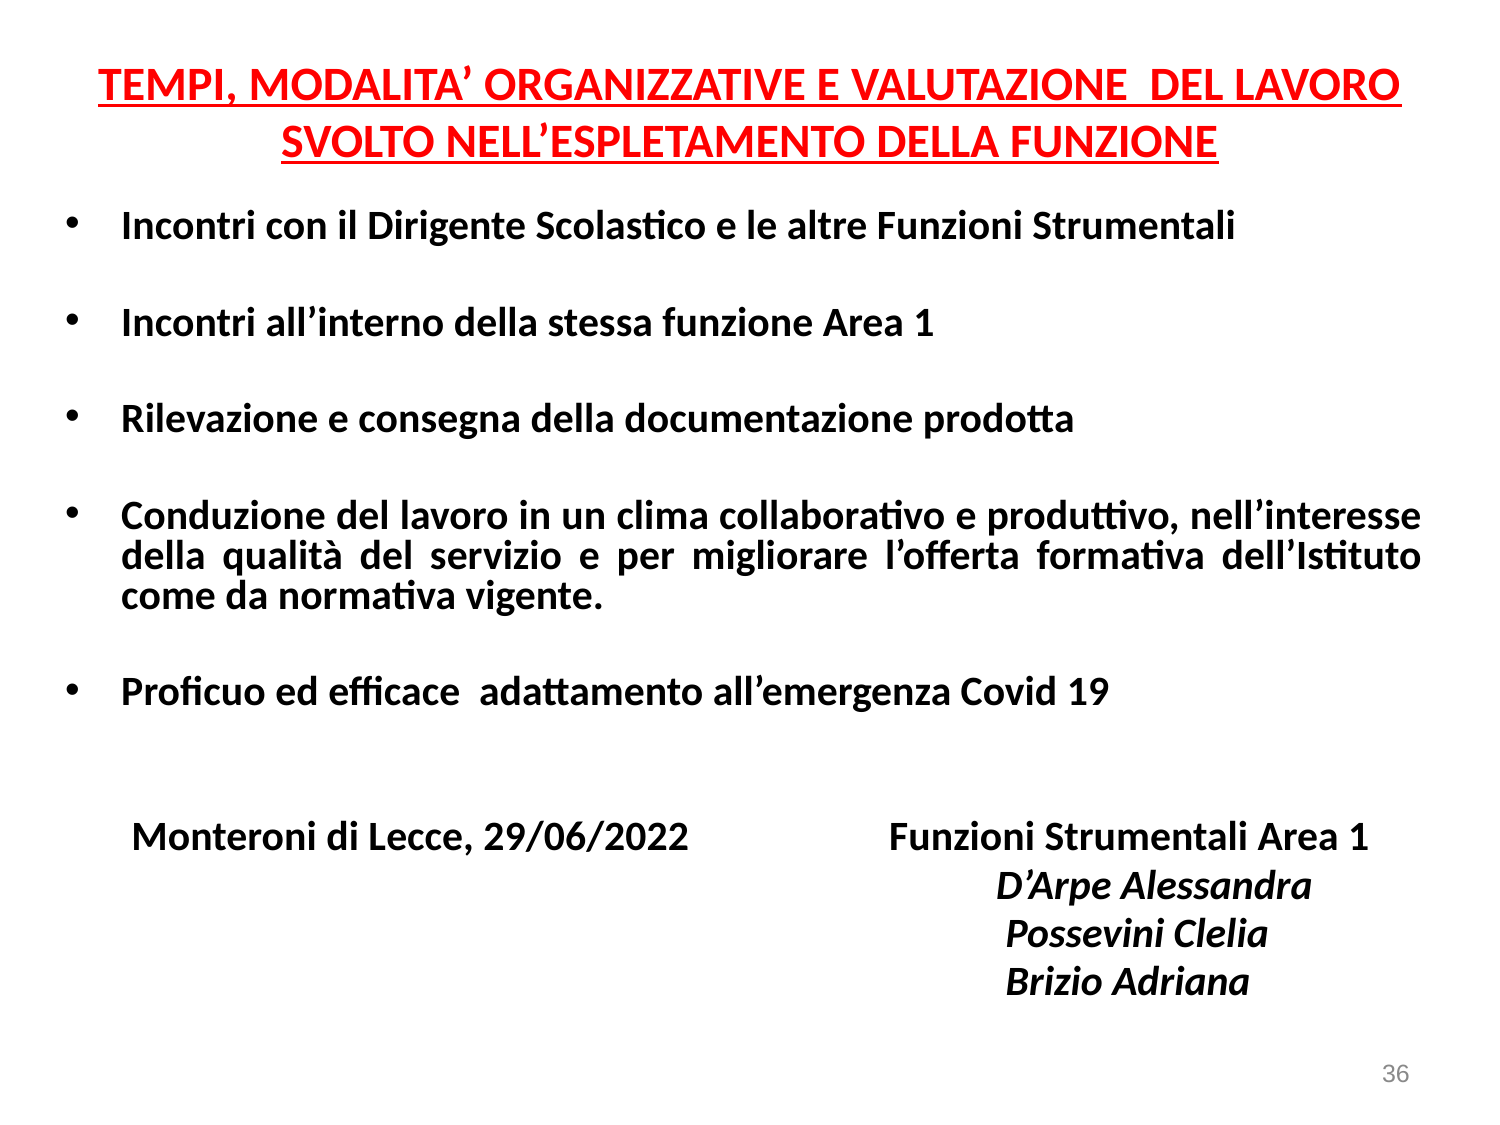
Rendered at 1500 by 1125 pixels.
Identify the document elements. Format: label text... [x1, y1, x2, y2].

text_box 36 [1074, 1042, 1425, 1103]
list Incontri con il Dirigente Scolastico e le altre Funzioni Strumentali Incontri all’interno della stessa funzione Area 1 Rilevazione e consegna della documentazione prodotta Conduzione del lavoro in un clima collaborativo e produttivo, nell’interesse della qualità del servizio e per migliorare l’offerta formativa dell’Istituto come da normativa vigente. Proficuo ed efficace adattamento all’emergenza Covid 19 Monteroni di Lecce, 29/06/2022 Funzioni Strumentali Area 1 D’Arpe Alessandra Possevini Clelia Brizio Adriana - [50, 200, 1438, 1080]
title TEMPI, MODALITA’ ORGANIZZATIVE E VALUTAZIONE DEL LAVORO SVOLTO NELL’ESPLETAMENTO DELLA FUNZIONE [75, 45, 1425, 200]
